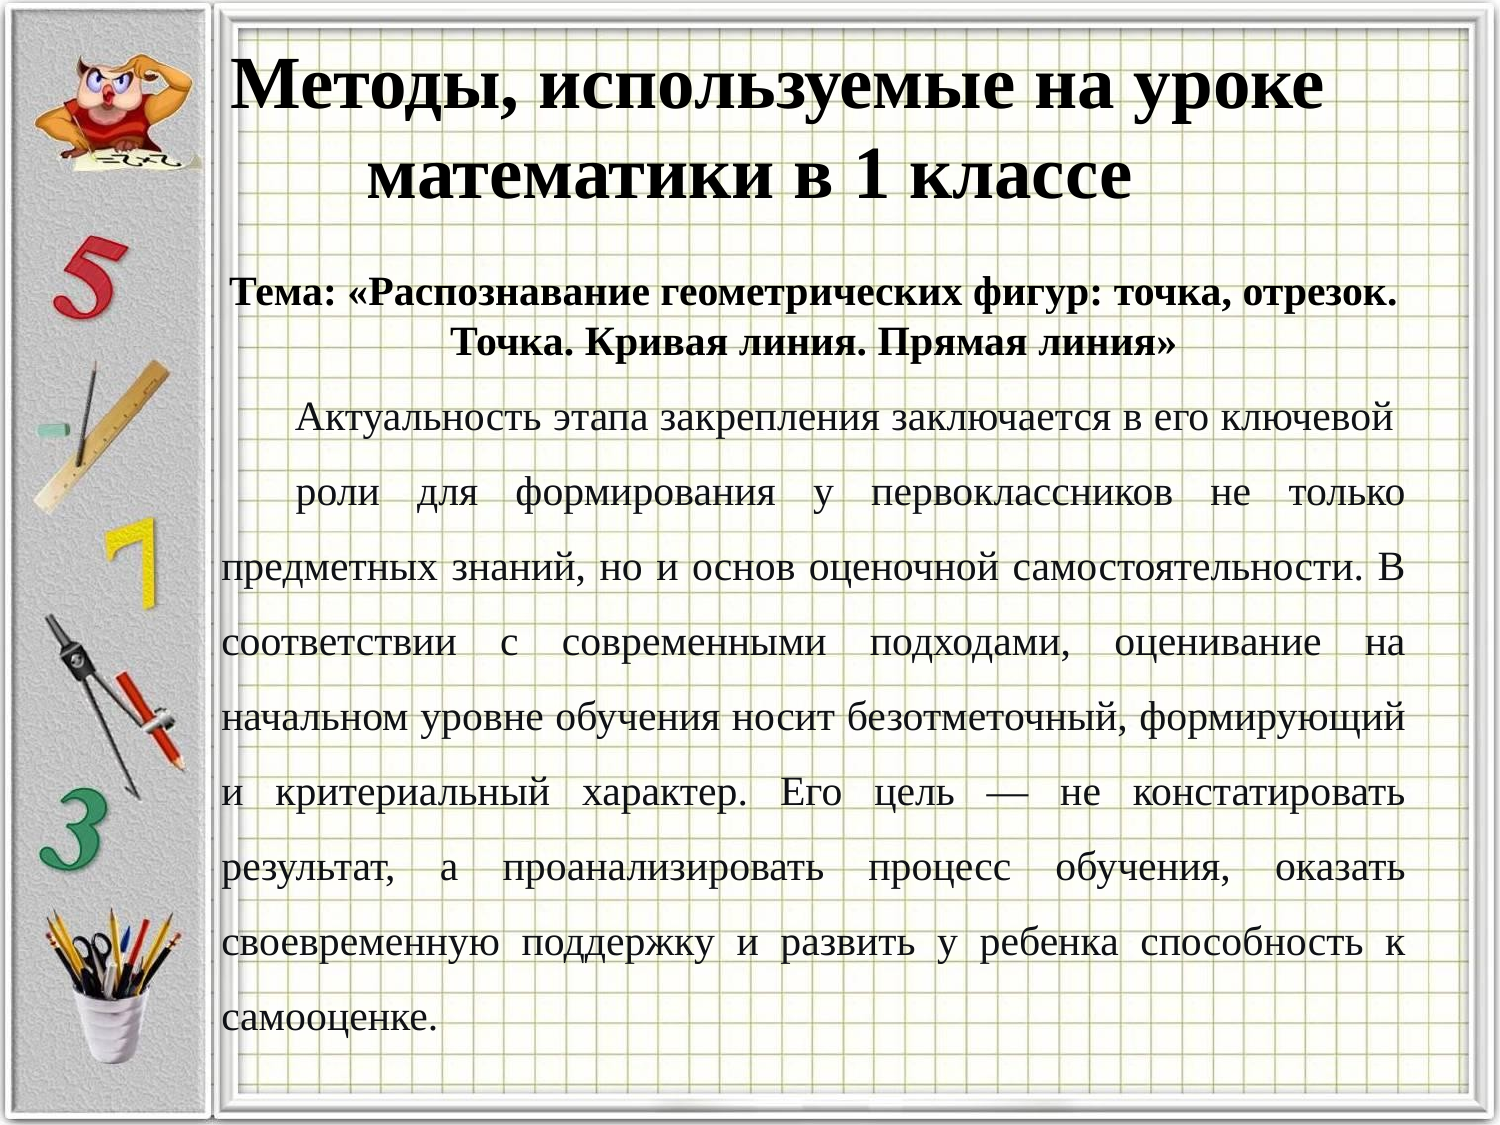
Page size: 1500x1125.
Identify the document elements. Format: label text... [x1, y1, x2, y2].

list Тема: «Распознавание геометрических фигур: точка, отрезок. Точка. Кривая линия. Прямая линия» Актуальность этапа закрепления заключается в его ключевой роли для формирования у первоклассников не только предметных знаний, но и основ оценочной самостоятельности. В соответствии с современными подходами, оценивание на начальном уровне обучения носит безотметочный, формирующий и критериальный характер. Его цель — не констатировать результат, а проанализировать процесс обучения, оказать своевременную поддержку и развить у ребенка способность к самооценке. [221, 263, 1406, 989]
picture [0, 0, 1500, 1125]
title Методы, используемые на уроке математики в 1 классе [114, 33, 1386, 238]
